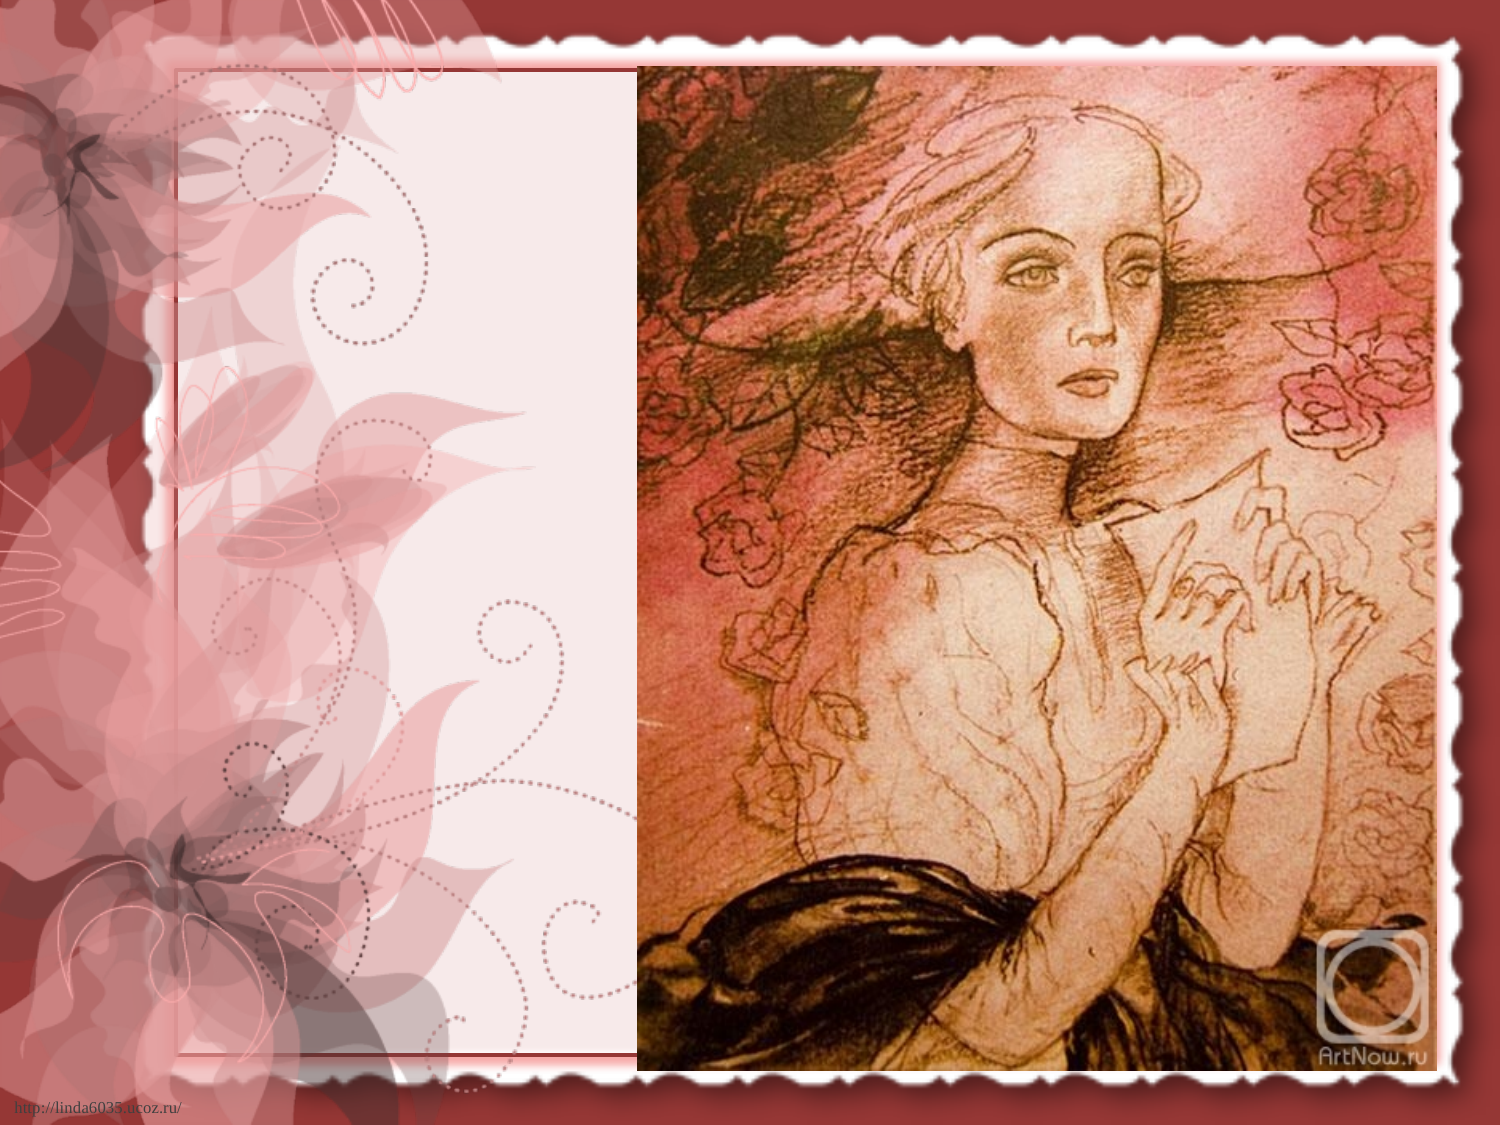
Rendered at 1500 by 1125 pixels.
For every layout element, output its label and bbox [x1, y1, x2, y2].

picture [637, 23, 1500, 1125]
